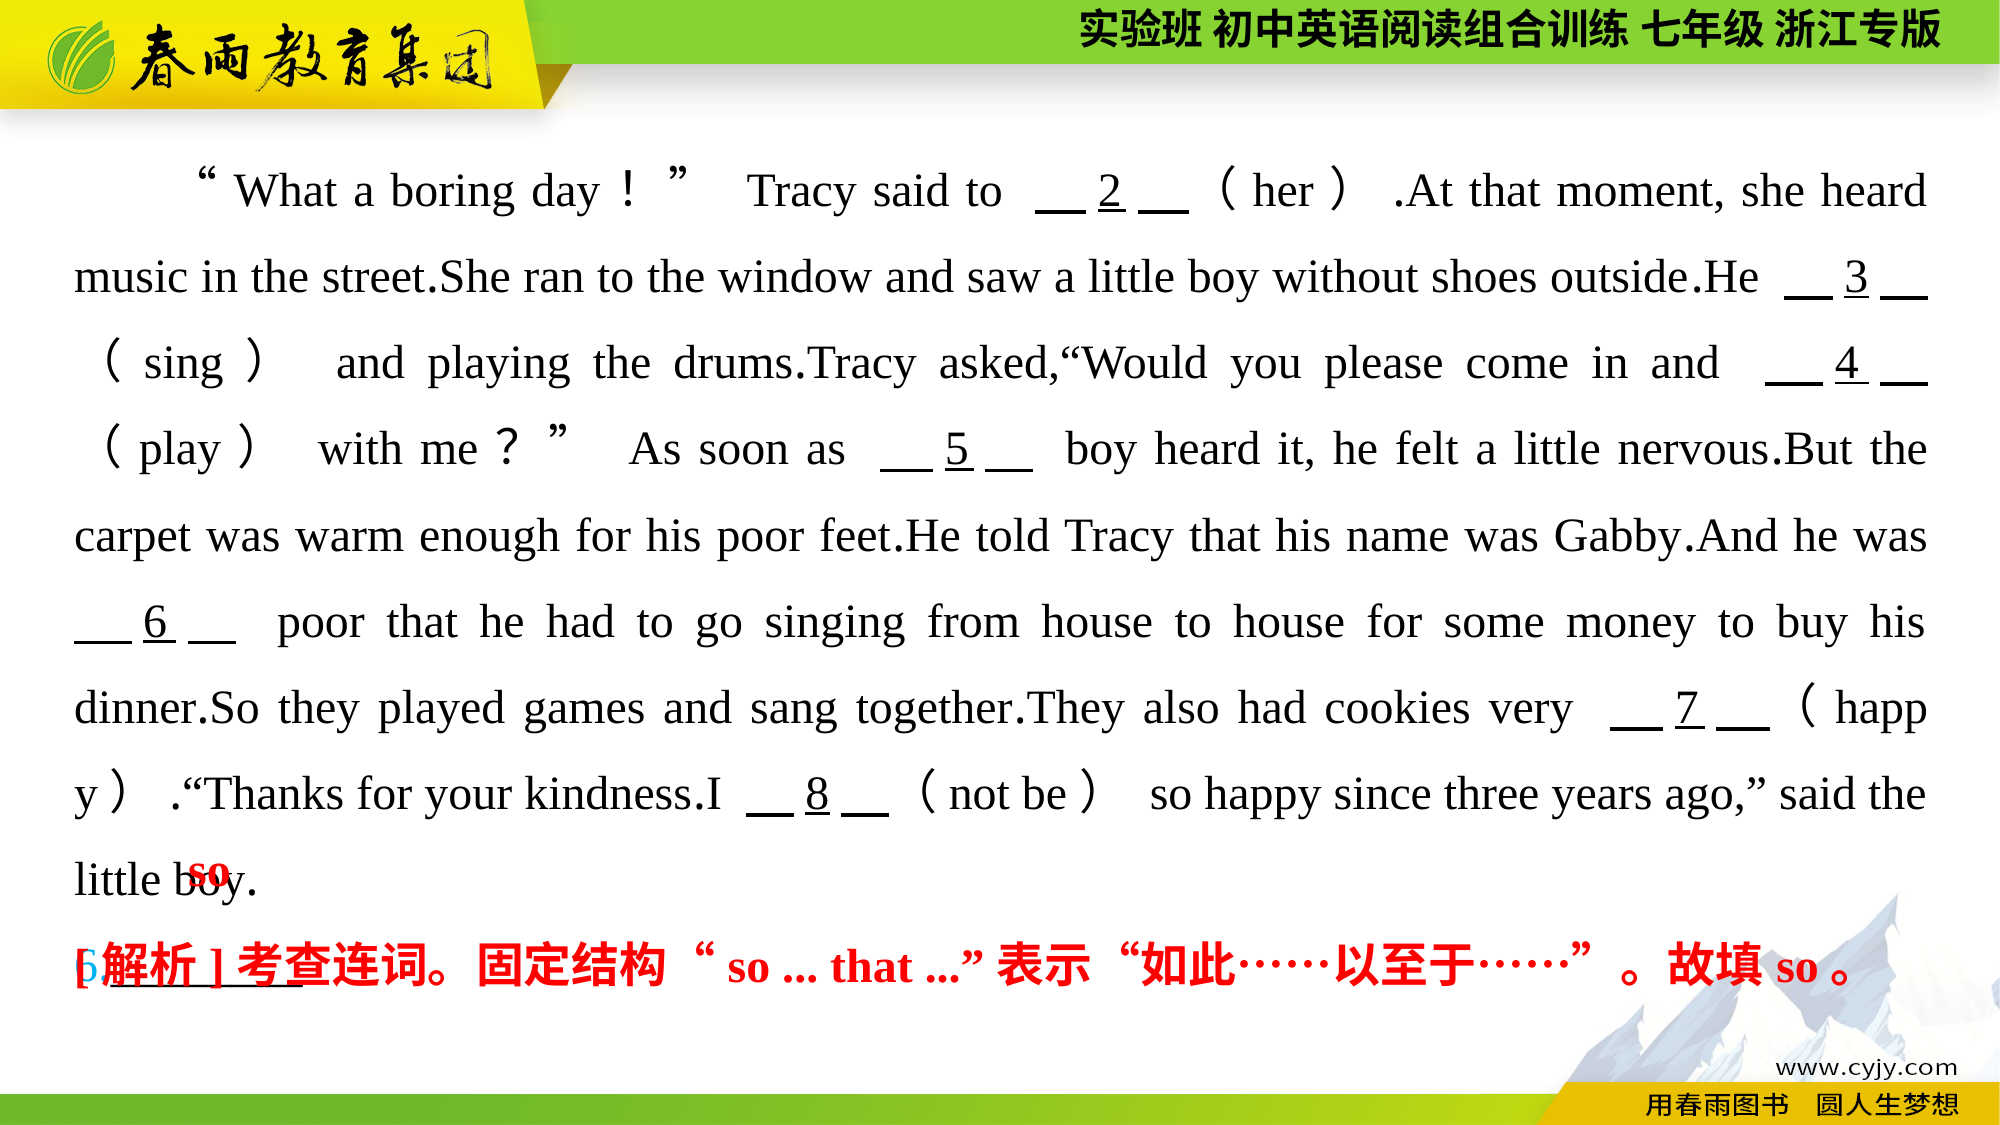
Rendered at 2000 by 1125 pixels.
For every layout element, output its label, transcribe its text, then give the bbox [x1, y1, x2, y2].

text_box so [173, 831, 246, 898]
picture [0, 0, 2000, 1125]
list “What a boring day！” Tracy said to 2 （her）.At that moment, she heard music in the street.She ran to the window and saw a little boy without shoes outside.He 3 （sing） and playing the drums.Tracy asked,“Would you please come in and 4 （play） with me？” As soon as 5 boy heard it, he felt a little nervous.But the carpet was warm enough for his poor feet.He told Tracy that his name was Gabby.And he was 6 poor that he had to go singing from house to house for some money to buy his dinner.So they played games and sang together.They also had cookies very 7 （happy）.“Thanks for your kindness.I 8 （not be） so happy since three years ago,” said the little boy. 6.________ [59, 122, 1944, 898]
text_box [解析]考查连词。固定结构“so ... that ...”表示“如此……以至于……”。故填so。 [59, 898, 1944, 1000]
